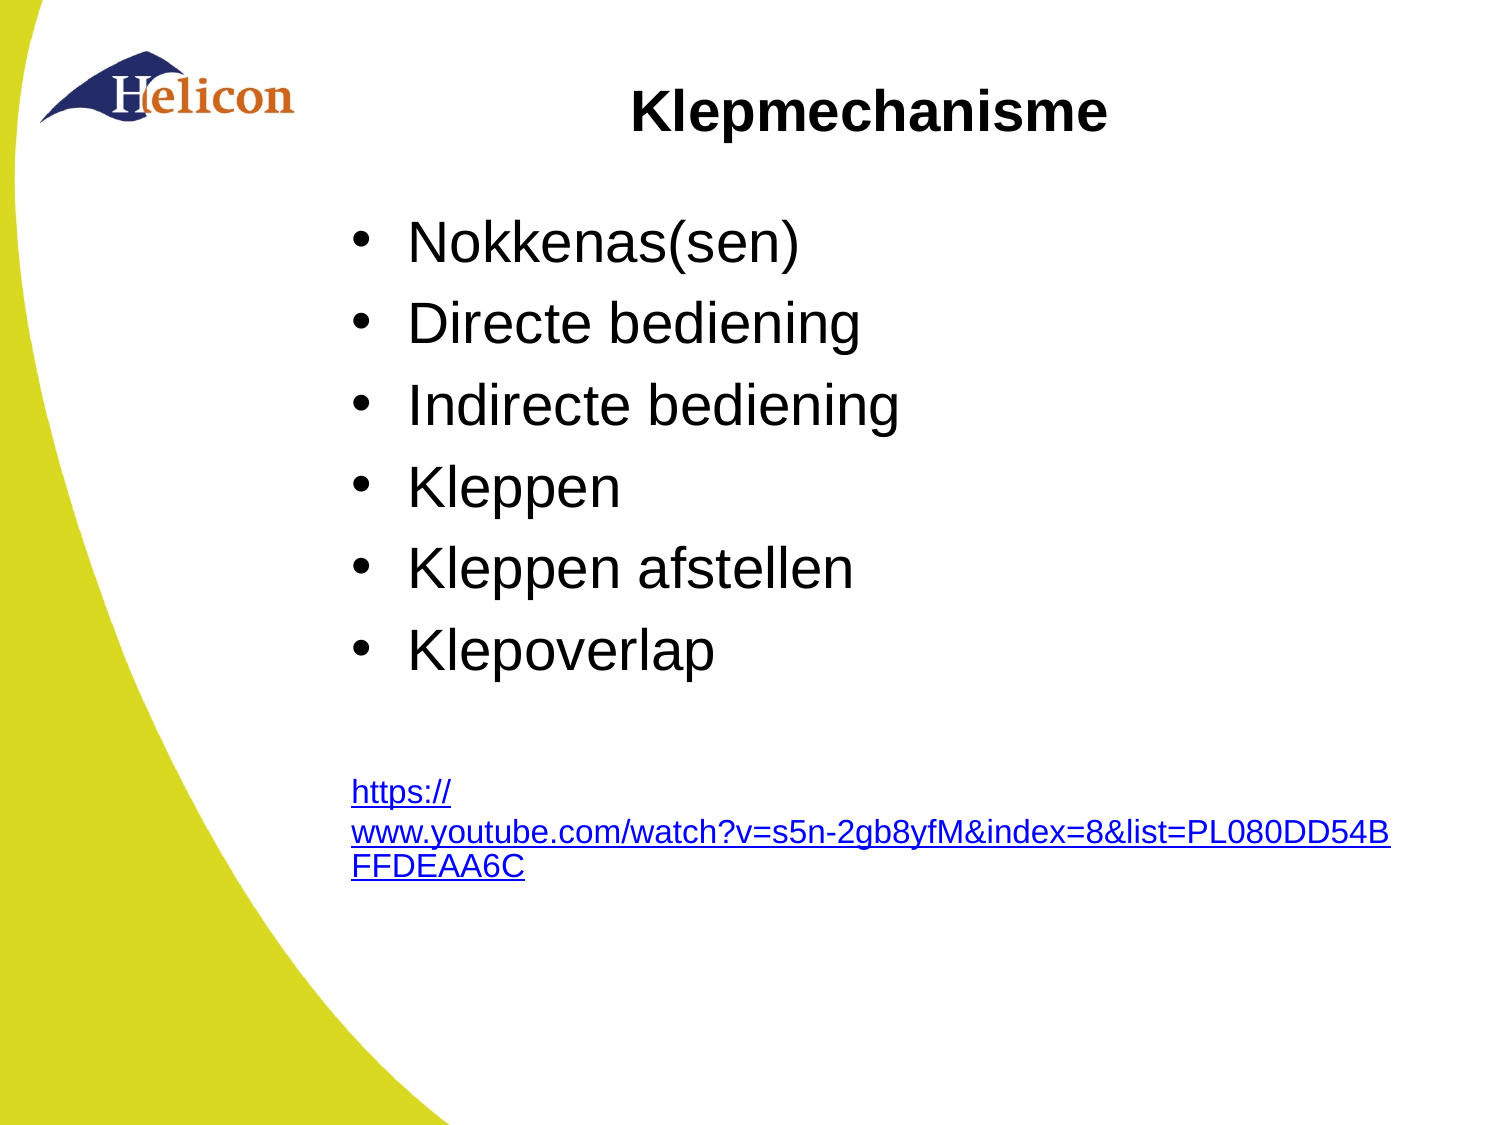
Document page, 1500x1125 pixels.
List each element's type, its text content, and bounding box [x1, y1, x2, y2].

title Klepmechanisme [324, 54, 1415, 161]
list Nokkenas(sen) Directe bediening Indirecte bediening Kleppen Kleppen afstellen Klepoverlap https://www.youtube.com/watch?v=s5n-2gb8yfM&index=8&list=PL080DD54BFFDEAA6C [336, 196, 1425, 1005]
picture [0, 0, 1500, 1125]
